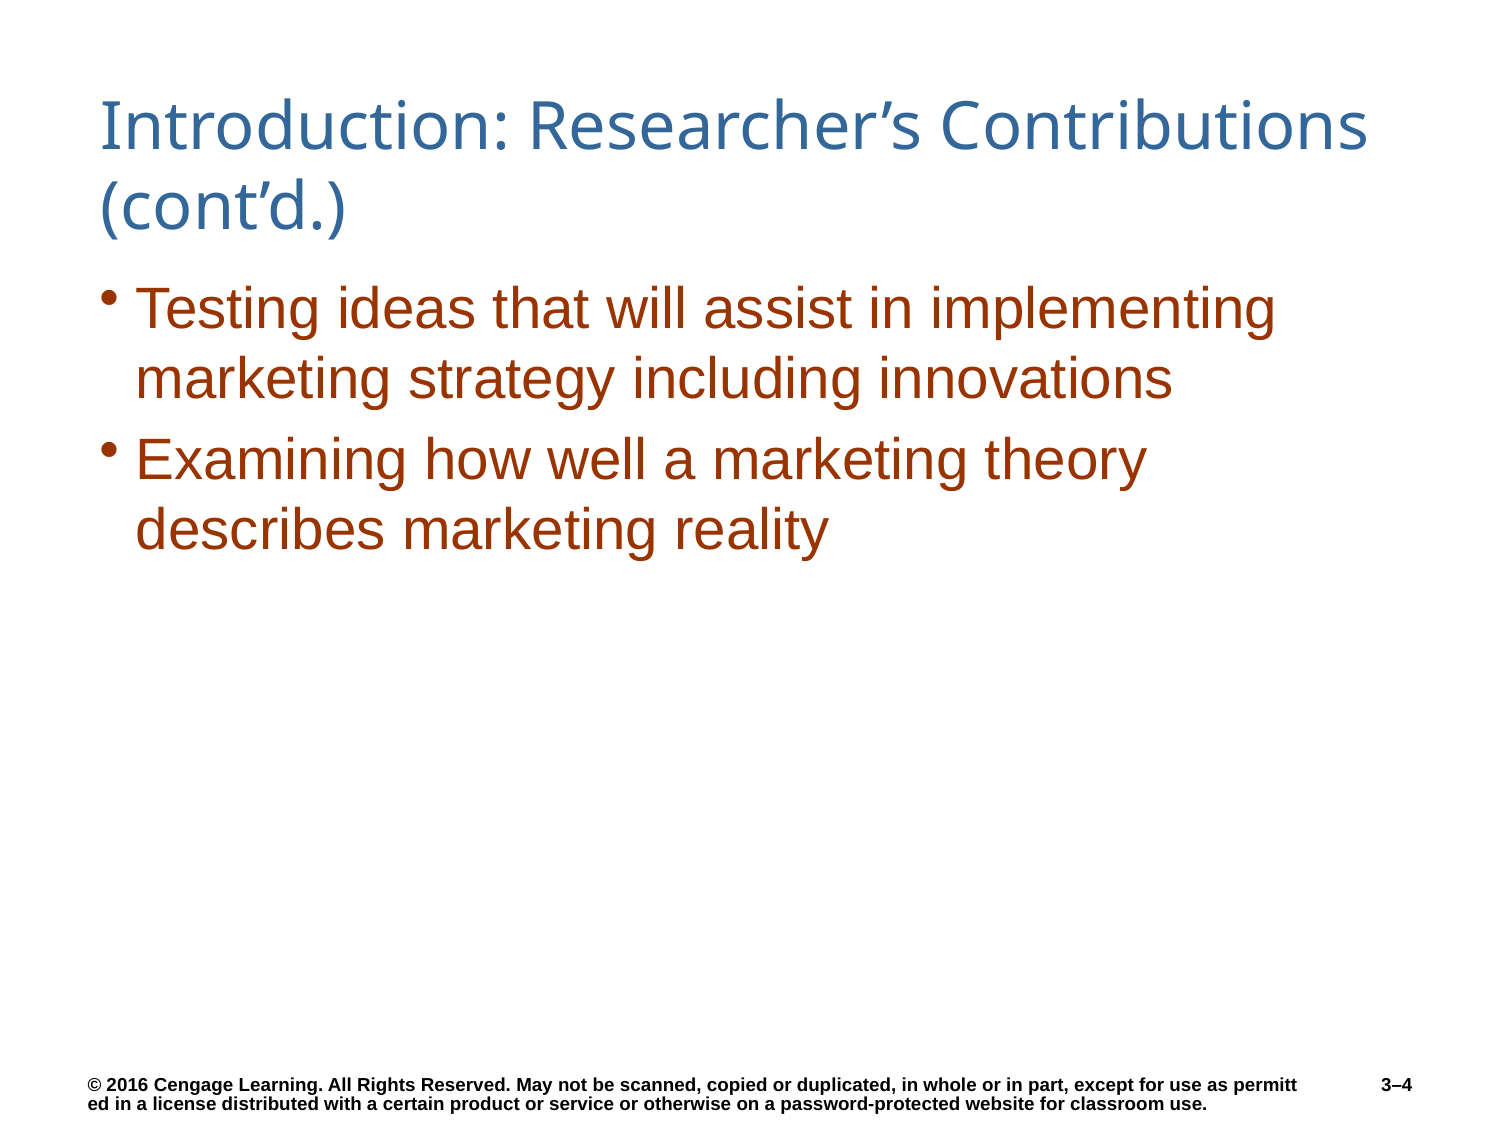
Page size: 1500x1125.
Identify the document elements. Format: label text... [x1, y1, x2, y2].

list Testing ideas that will assist in implementing marketing strategy including innovations Examining how well a marketing theory describes marketing reality [84, 262, 1414, 1013]
slide_number 3–4 [1050, 1042, 1413, 1103]
title Introduction: Researcher’s Contributions (cont’d.) [85, 75, 1411, 171]
footer © 2016 Cengage Learning. All Rights Reserved. May not be scanned, copied or duplicated, in whole or in part, except for use as permitted in a license distributed with a certain product or service or otherwise on a password-protected website for classroom use. [87, 1057, 1050, 1103]
